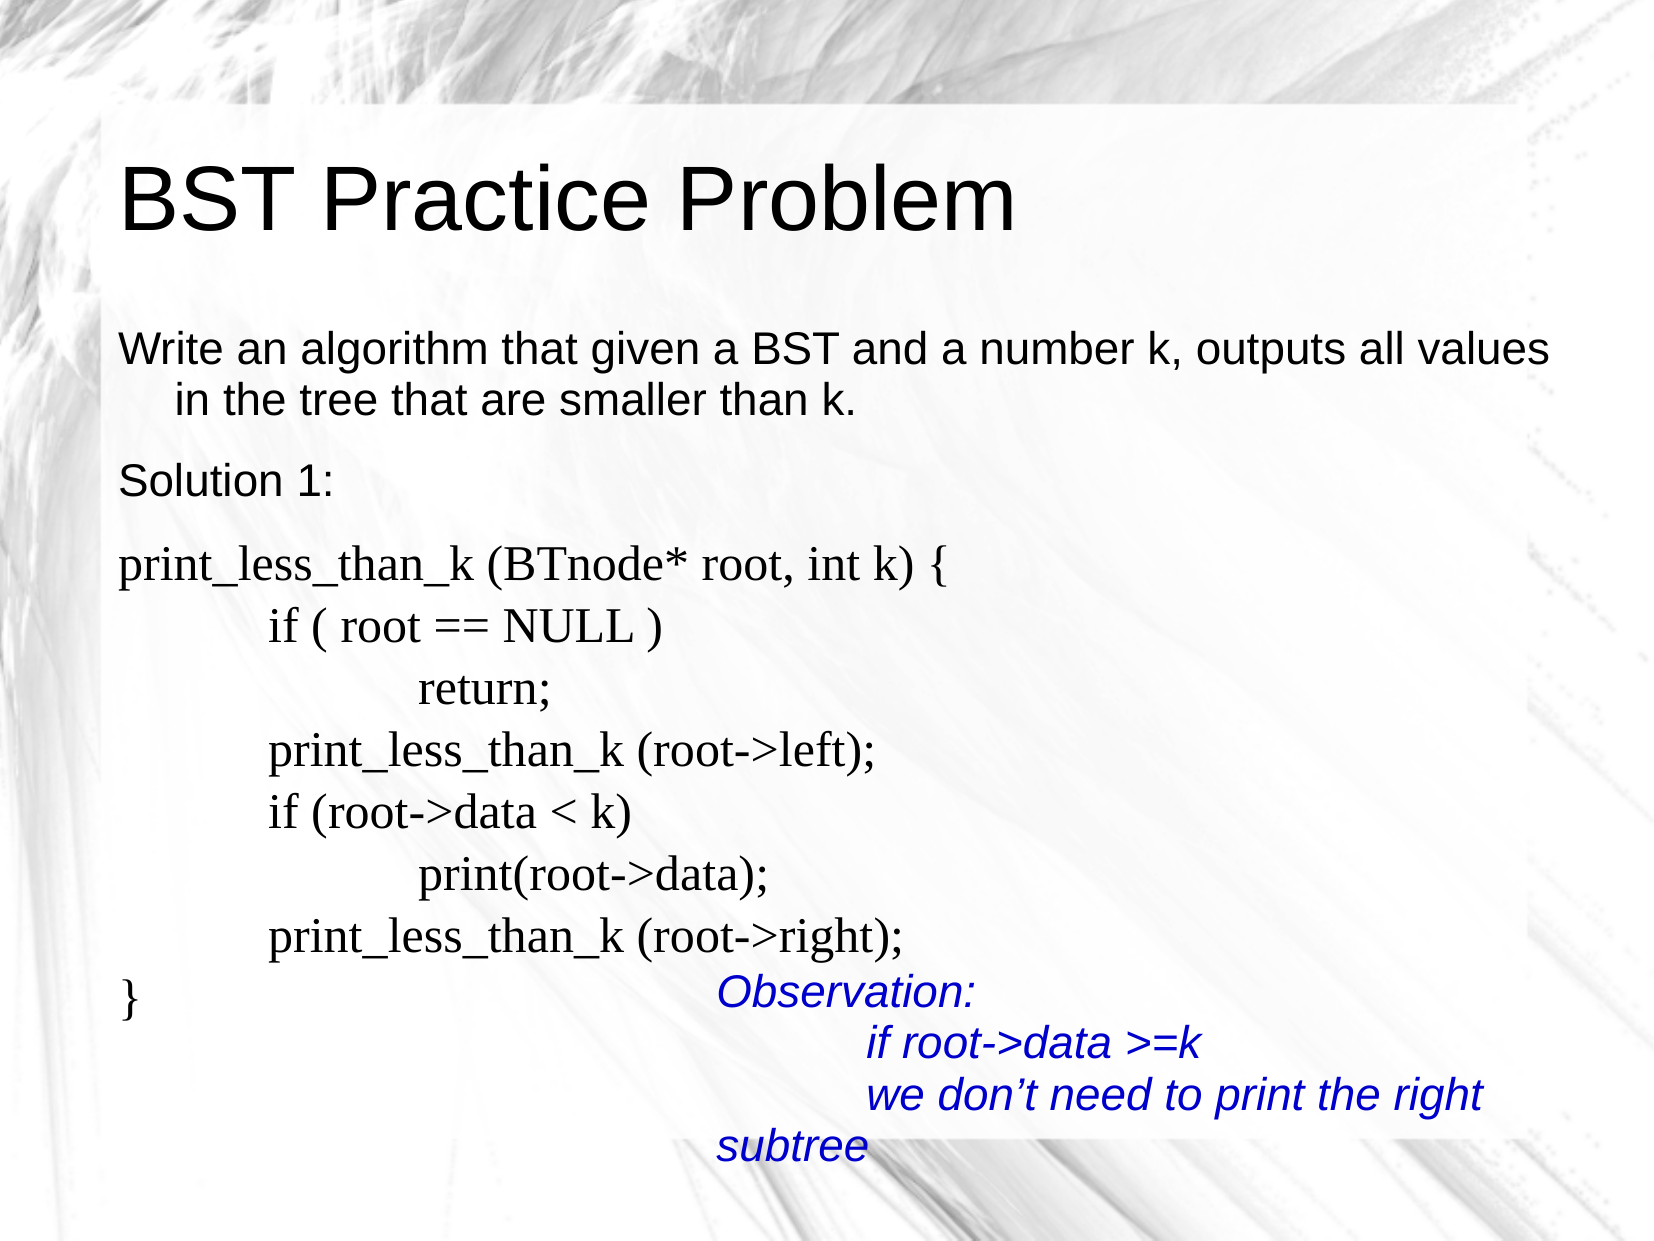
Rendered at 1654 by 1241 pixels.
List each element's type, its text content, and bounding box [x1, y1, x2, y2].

text_box Observation: if root->data >=k we don’t need to print the right subtree [701, 959, 1626, 1179]
picture [0, 0, 1654, 1241]
title BST Practice Problem [118, 93, 1506, 299]
list Write an algorithm that given a BST and a number k, outputs all values in the tree that are smaller than k. Solution 1: print_less_than_k (BTnode* root, int k) { if ( root == NULL ) return; print_less_than_k (root->left); if (root->data < k) print(root->data); print_less_than_k (root->right); } [118, 319, 1571, 1109]
